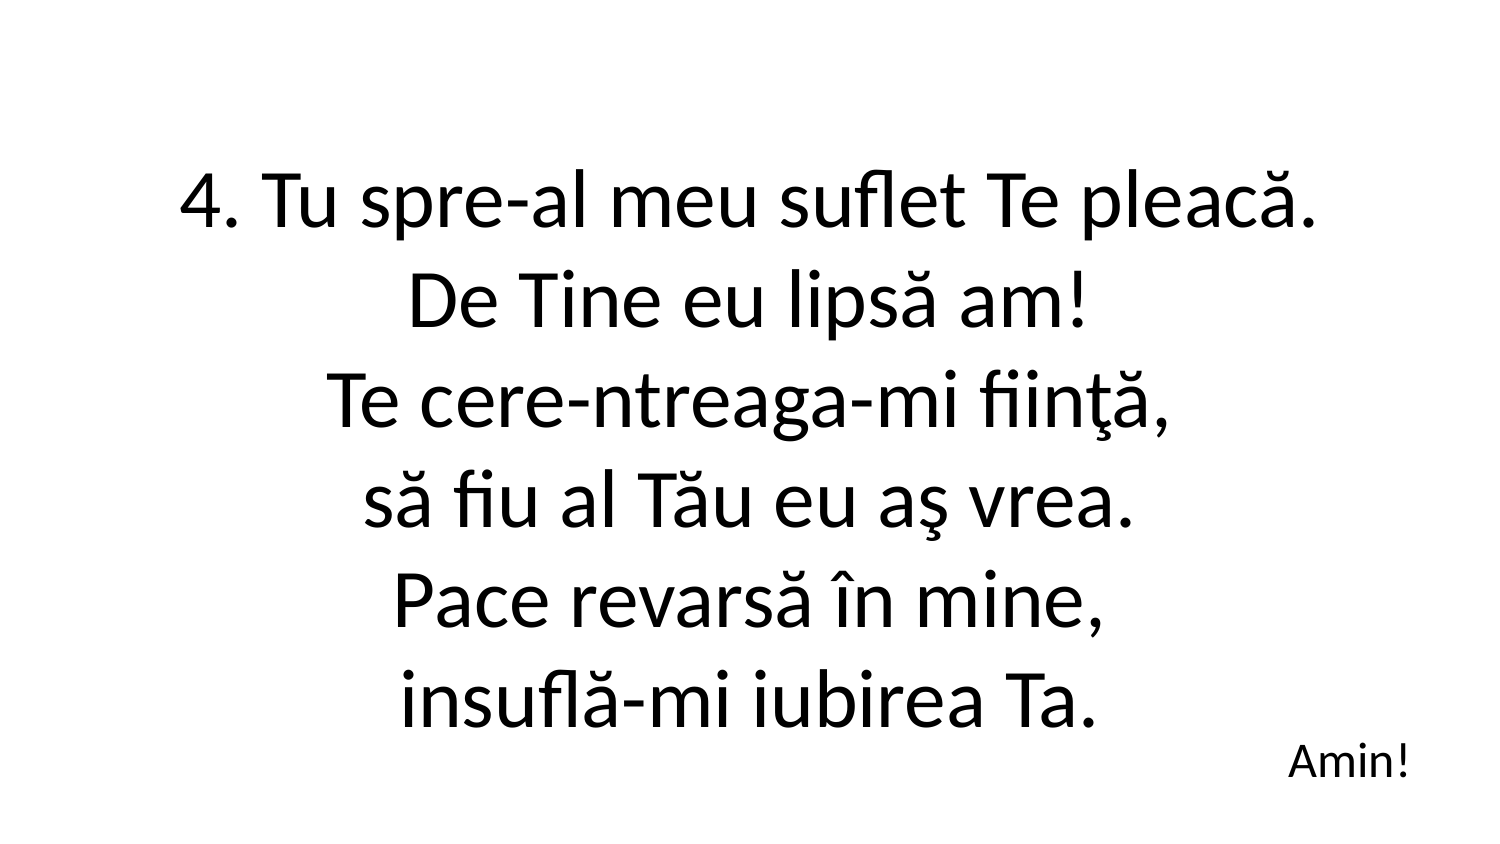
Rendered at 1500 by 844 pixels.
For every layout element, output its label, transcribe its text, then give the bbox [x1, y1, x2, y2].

text_box Amin! [1273, 674, 1427, 795]
text_box 4. Tu spre-al meu suflet Te pleacă. De Tine eu lipsă am! Te cere-ntreaga-mi fiinţă, să fiu al Tău eu aş vrea. Pace revarsă în mine, insuflă-mi iubirea Ta. [164, 92, 1336, 752]
